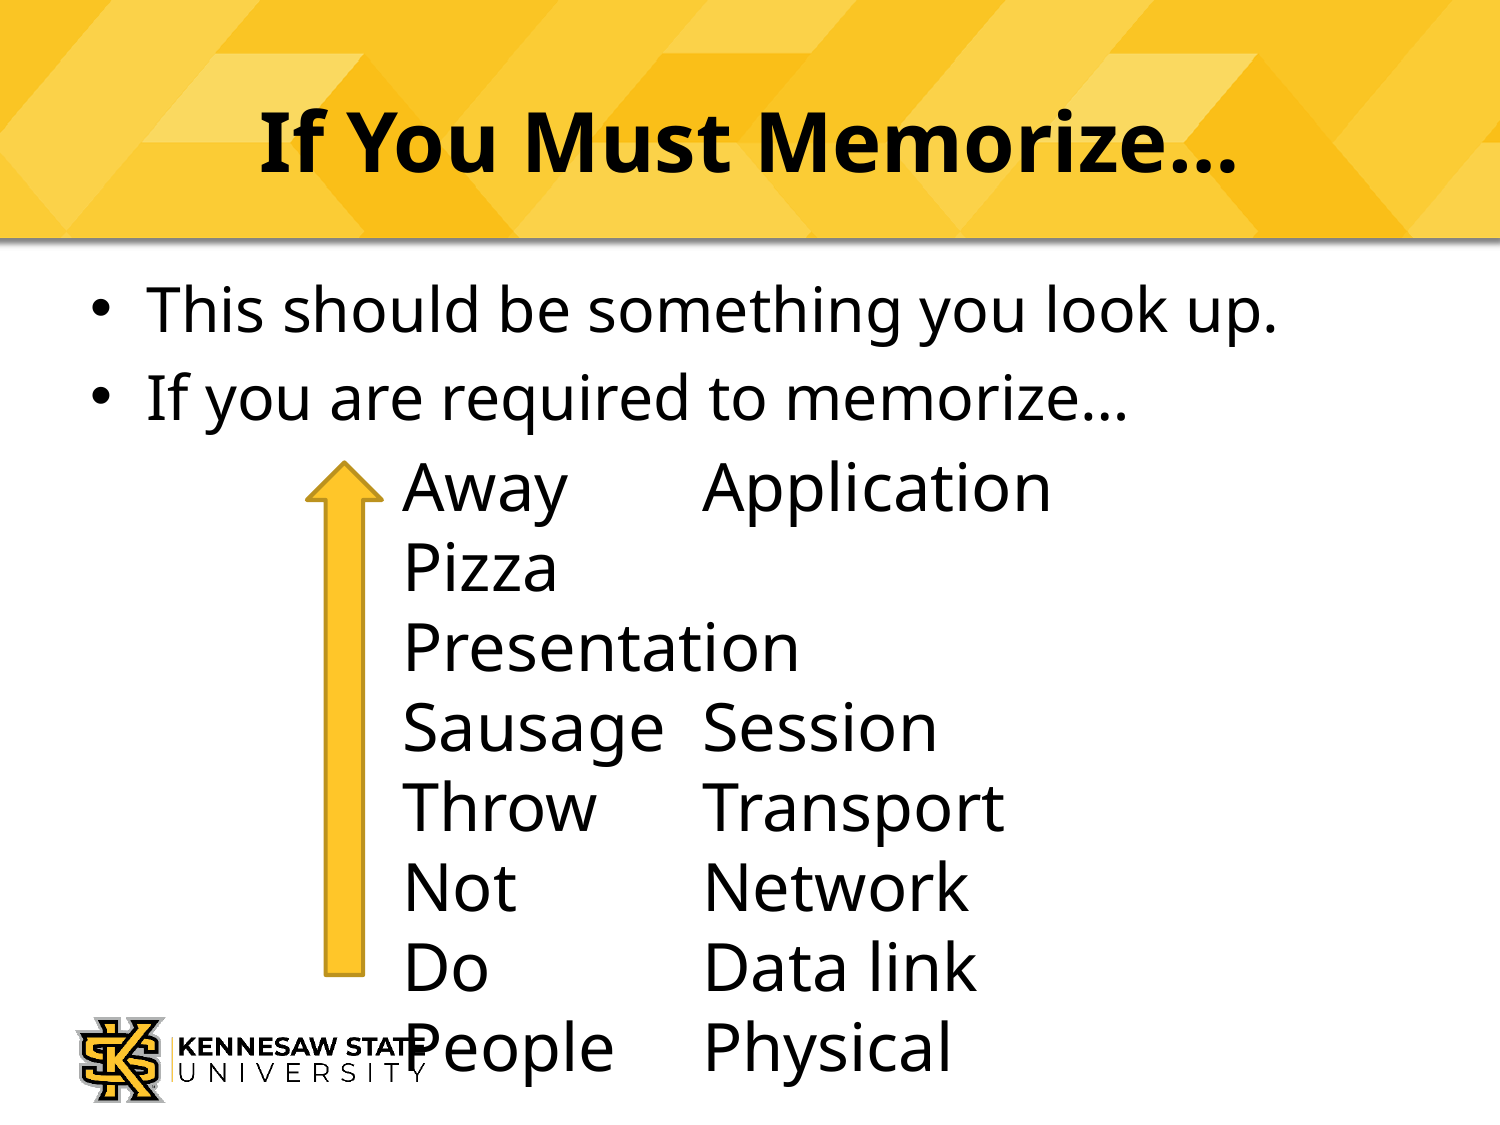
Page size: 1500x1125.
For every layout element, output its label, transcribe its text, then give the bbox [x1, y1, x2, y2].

picture [0, 0, 1500, 251]
text_box [304, 460, 384, 978]
picture [75, 1017, 387, 1103]
title If You Must Memorize… [75, 45, 1425, 233]
list This should be something you look up. If you are required to memorize… [75, 262, 1425, 1005]
text_box Away Application Pizza Presentation Sausage Session Throw Transport Not Network Do Data link People Physical [387, 437, 1113, 1125]
